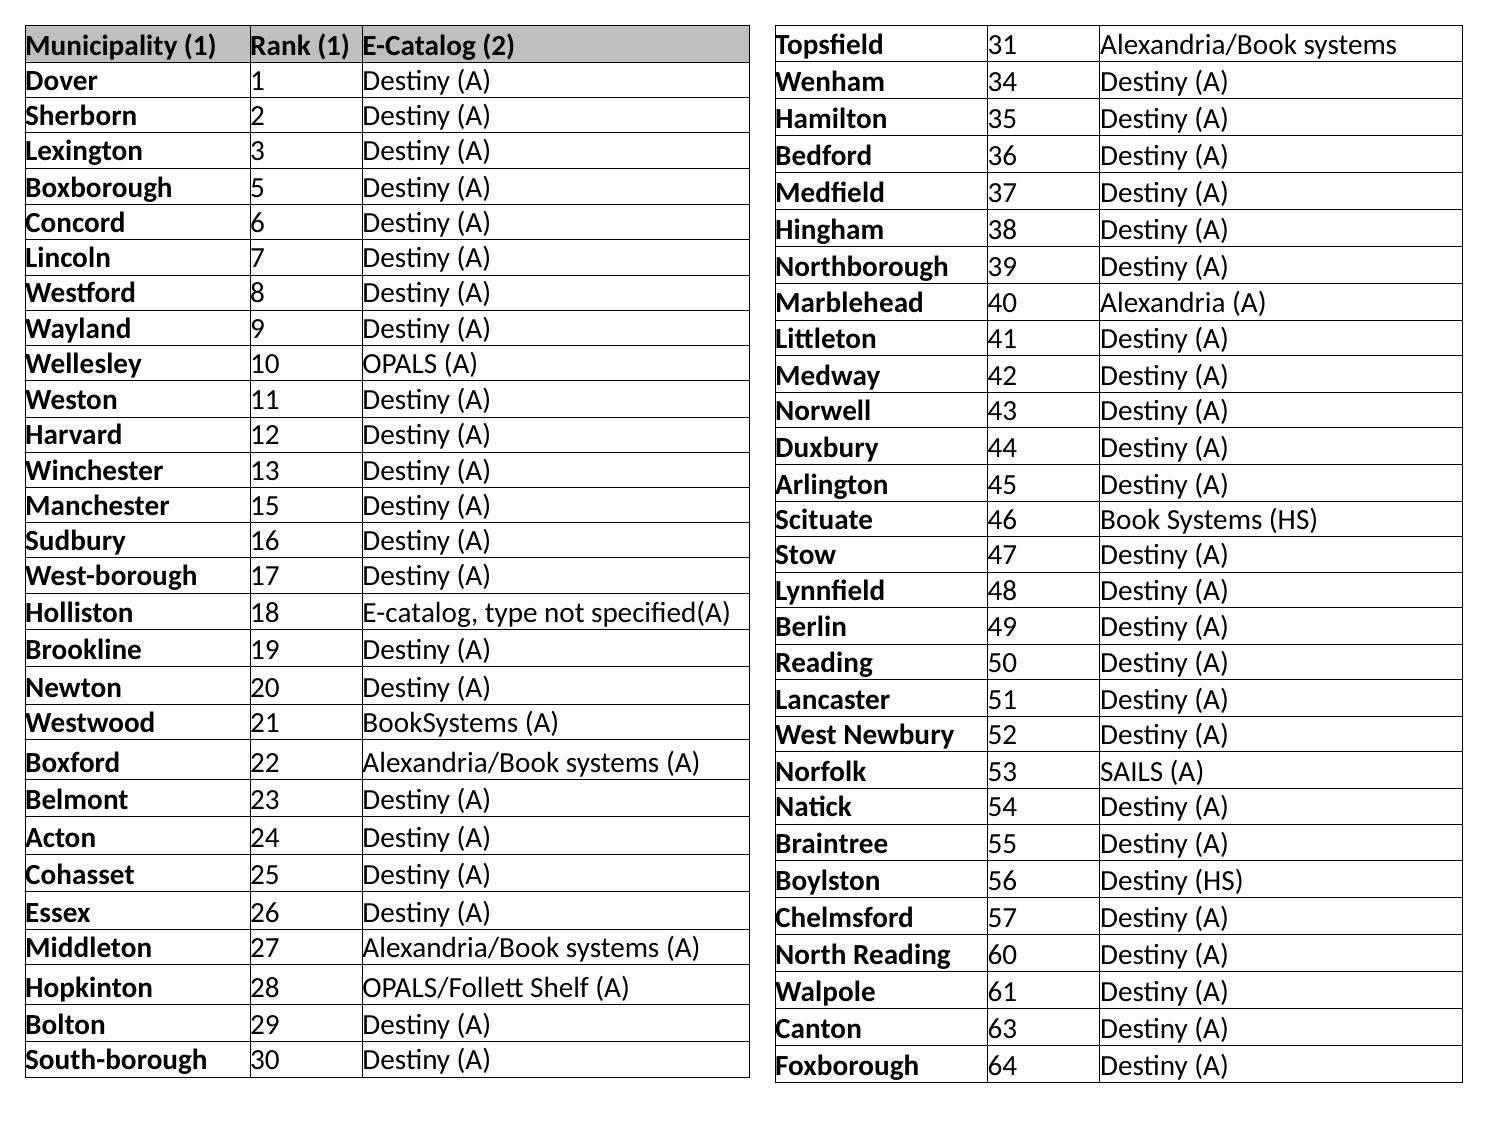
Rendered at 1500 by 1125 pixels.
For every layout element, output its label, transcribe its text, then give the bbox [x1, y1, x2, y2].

table_cell OPALS (A) [363, 346, 749, 380]
table_cell Destiny (A) [363, 205, 749, 239]
table_cell Destiny (A) [1100, 1009, 1462, 1045]
table_cell Lexington [26, 133, 250, 168]
table_cell Concord [26, 205, 250, 239]
table_cell Destiny (A) [363, 1042, 749, 1077]
table_cell 11 [251, 381, 362, 417]
table_cell Reading [776, 645, 987, 679]
table_cell Marblehead [776, 284, 987, 320]
table_cell 23 [251, 780, 362, 816]
table_cell 9 [251, 311, 362, 345]
table_cell 45 [988, 465, 1099, 501]
table_cell Destiny (A) [363, 311, 749, 345]
table_cell SAILS (A) [1100, 752, 1462, 788]
table_cell Wenham [776, 62, 987, 98]
table_cell Alexandria/Book systems (A) [363, 930, 749, 964]
table_cell 22 [251, 740, 362, 779]
table_cell Lynnfield [776, 573, 987, 607]
table_cell Destiny (A) [1100, 608, 1462, 644]
table_cell Destiny (A) [1100, 173, 1462, 209]
table_cell 39 [988, 247, 1099, 283]
table_cell Destiny (A) [1100, 573, 1462, 607]
table_cell 13 [251, 453, 362, 487]
table_cell West-borough [26, 558, 250, 593]
table_cell Destiny (A) [363, 558, 749, 593]
table_cell Destiny (HS) [1100, 861, 1462, 897]
table_cell 7 [251, 240, 362, 275]
table_cell 16 [251, 523, 362, 557]
table_cell 28 [251, 965, 362, 1004]
table_cell Essex [26, 892, 250, 929]
table_cell 38 [988, 210, 1099, 246]
table_cell Destiny (A) [1100, 935, 1462, 971]
table_cell 51 [988, 680, 1099, 716]
table_cell Destiny (A) [1100, 62, 1462, 98]
table_cell E-catalog, type not specified(A) [363, 594, 749, 629]
table_cell Destiny (A) [363, 488, 749, 522]
table_cell Destiny (A) [363, 133, 749, 168]
table_cell 3 [251, 133, 362, 168]
table_cell Westford [26, 276, 250, 310]
table_cell Destiny (A) [363, 630, 749, 666]
table_cell Book Systems (HS) [1100, 502, 1462, 536]
table_cell 5 [251, 169, 362, 204]
table_cell Destiny (A) [363, 98, 749, 132]
table_cell 54 [988, 789, 1099, 824]
table_cell 34 [988, 62, 1099, 98]
table_cell 35 [988, 99, 1099, 135]
table_cell Destiny (A) [363, 63, 749, 97]
table_cell Weston [26, 381, 250, 417]
table_cell Holliston [26, 594, 250, 629]
table_cell 47 [988, 537, 1099, 572]
table_cell Alexandria (A) [1100, 284, 1462, 320]
table_cell 64 [988, 1046, 1099, 1082]
table_header Municipality (1) [26, 26, 250, 62]
table_cell Sudbury [26, 523, 250, 557]
table_cell Destiny (A) [363, 240, 749, 275]
table_cell Cohasset [26, 855, 250, 891]
table_cell 56 [988, 861, 1099, 897]
table_cell 18 [251, 594, 362, 629]
table_cell Littleton [776, 321, 987, 355]
table_cell 60 [988, 935, 1099, 971]
table_cell Bolton [26, 1005, 250, 1041]
table_cell Destiny (A) [1100, 356, 1462, 392]
table_cell Destiny (A) [363, 892, 749, 929]
table_cell Norwell [776, 393, 987, 427]
table_cell North Reading [776, 935, 987, 971]
table_cell Destiny (A) [363, 855, 749, 891]
table_cell Natick [776, 789, 987, 824]
table_cell Acton [26, 817, 250, 854]
table_cell 50 [988, 645, 1099, 679]
table_cell Boxborough [26, 169, 250, 204]
table_cell Winchester [26, 453, 250, 487]
table_cell BookSystems (A) [363, 705, 749, 739]
table_cell Belmont [26, 780, 250, 816]
table_cell 12 [251, 418, 362, 452]
table_cell 61 [988, 972, 1099, 1008]
table_cell Destiny (A) [1100, 645, 1462, 679]
table_cell Wayland [26, 311, 250, 345]
table_cell Foxborough [776, 1046, 987, 1082]
table_cell Destiny (A) [363, 667, 749, 704]
table_cell Walpole [776, 972, 987, 1008]
table_cell 17 [251, 558, 362, 593]
table_cell Chelmsford [776, 898, 987, 934]
table_cell Westwood [26, 705, 250, 739]
table_cell Medfield [776, 173, 987, 209]
table_cell 46 [988, 502, 1099, 536]
table_cell Lancaster [776, 680, 987, 716]
table_cell Destiny (A) [363, 817, 749, 854]
table_cell 63 [988, 1009, 1099, 1045]
table_cell Brookline [26, 630, 250, 666]
table_cell Bedford [776, 136, 987, 172]
table_cell Destiny (A) [363, 780, 749, 816]
table_cell 57 [988, 898, 1099, 934]
table_cell 42 [988, 356, 1099, 392]
table_cell Destiny (A) [363, 381, 749, 417]
table_cell 43 [988, 393, 1099, 427]
table_cell Arlington [776, 465, 987, 501]
table_cell Destiny (A) [1100, 825, 1462, 860]
table_cell Destiny (A) [1100, 465, 1462, 501]
table_cell Destiny (A) [1100, 136, 1462, 172]
table_cell Destiny (A) [1100, 393, 1462, 427]
table_cell Norfolk [776, 752, 987, 788]
table_cell 8 [251, 276, 362, 310]
table_cell Destiny (A) [1100, 789, 1462, 824]
table_cell Destiny (A) [1100, 247, 1462, 283]
table_cell 20 [251, 667, 362, 704]
table_cell Northborough [776, 247, 987, 283]
table_cell 37 [988, 173, 1099, 209]
table_cell 52 [988, 717, 1099, 751]
table_cell OPALS/Follett Shelf (A) [363, 965, 749, 1004]
table_cell Hingham [776, 210, 987, 246]
table_cell Destiny (A) [1100, 680, 1462, 716]
table_cell Destiny (A) [1100, 898, 1462, 934]
table_cell 44 [988, 428, 1099, 464]
table_header Topsfield [776, 26, 987, 61]
table_cell 26 [251, 892, 362, 929]
table_cell 41 [988, 321, 1099, 355]
table_cell Newton [26, 667, 250, 704]
table_cell Destiny (A) [1100, 99, 1462, 135]
table_cell Destiny (A) [1100, 717, 1462, 751]
table_header E-Catalog (2) [363, 26, 749, 62]
table_cell Berlin [776, 608, 987, 644]
table_cell Destiny (A) [1100, 537, 1462, 572]
table_cell Dover [26, 63, 250, 97]
table_cell Destiny (A) [1100, 321, 1462, 355]
table_cell Middleton [26, 930, 250, 964]
table_cell 24 [251, 817, 362, 854]
table_cell Wellesley [26, 346, 250, 380]
table_cell 15 [251, 488, 362, 522]
table_cell Stow [776, 537, 987, 572]
table_cell Medway [776, 356, 987, 392]
table_cell Destiny (A) [363, 1005, 749, 1041]
table_cell Duxbury [776, 428, 987, 464]
table_cell Manchester [26, 488, 250, 522]
table_cell 19 [251, 630, 362, 666]
table_header Rank (1) [251, 26, 362, 62]
table_cell 10 [251, 346, 362, 380]
table_cell Sherborn [26, 98, 250, 132]
table_cell 1 [251, 63, 362, 97]
table_cell South-borough [26, 1042, 250, 1077]
table_cell Destiny (A) [363, 169, 749, 204]
table_cell West Newbury [776, 717, 987, 751]
table_cell 55 [988, 825, 1099, 860]
table_cell Canton [776, 1009, 987, 1045]
table_cell Hopkinton [26, 965, 250, 1004]
table_cell Destiny (A) [1100, 428, 1462, 464]
table_header 31 [988, 26, 1099, 61]
table_cell Destiny (A) [1100, 1046, 1462, 1082]
table_cell Alexandria/Book systems (A) [363, 740, 749, 779]
table_cell Destiny (A) [363, 453, 749, 487]
table_cell 21 [251, 705, 362, 739]
table_cell Destiny (A) [363, 418, 749, 452]
table_cell 53 [988, 752, 1099, 788]
table_cell 30 [251, 1042, 362, 1077]
table_cell Scituate [776, 502, 987, 536]
table_cell Boylston [776, 861, 987, 897]
table_cell 40 [988, 284, 1099, 320]
table_cell Boxford [26, 740, 250, 779]
table_cell Hamilton [776, 99, 987, 135]
table_cell Lincoln [26, 240, 250, 275]
table_cell 6 [251, 205, 362, 239]
table_cell 25 [251, 855, 362, 891]
table_cell Destiny (A) [363, 276, 749, 310]
table_cell 48 [988, 573, 1099, 607]
table_cell Destiny (A) [1100, 972, 1462, 1008]
table_cell Braintree [776, 825, 987, 860]
table_cell Destiny (A) [1100, 210, 1462, 246]
table_header Alexandria/Book systems [1100, 26, 1462, 61]
table_cell 49 [988, 608, 1099, 644]
table_cell Destiny (A) [363, 523, 749, 557]
table_cell Harvard [26, 418, 250, 452]
table_cell 29 [251, 1005, 362, 1041]
table_cell 2 [251, 98, 362, 132]
table_cell 36 [988, 136, 1099, 172]
table_cell 27 [251, 930, 362, 964]
